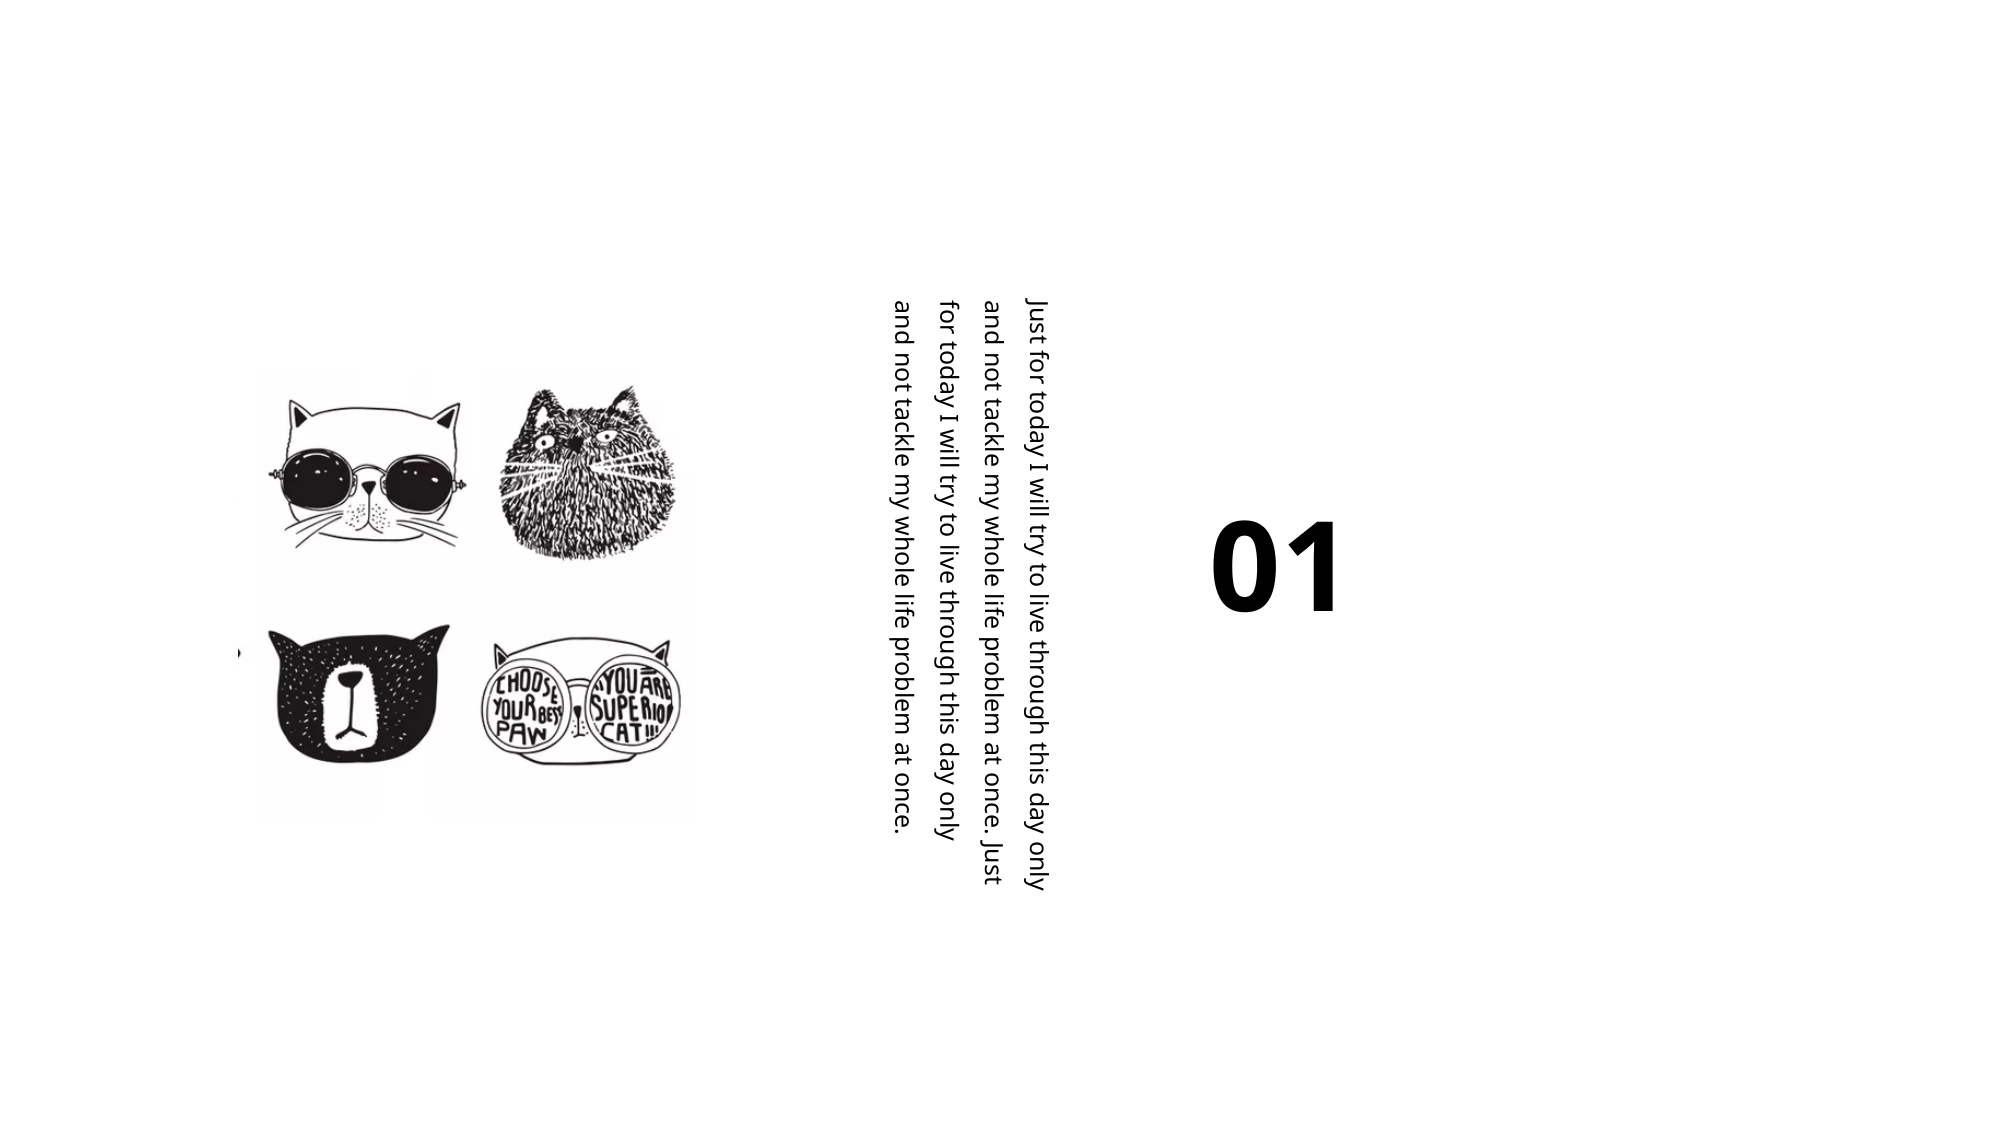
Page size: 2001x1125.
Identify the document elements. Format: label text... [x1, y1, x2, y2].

text_box 01 [1183, 479, 1379, 644]
text_box Just for today I will try to live through this day only and not tackle my whole life problem at once. Just for today I will try to live through this day only and not tackle my whole life problem at once. [865, 286, 1078, 907]
picture [238, 374, 706, 819]
